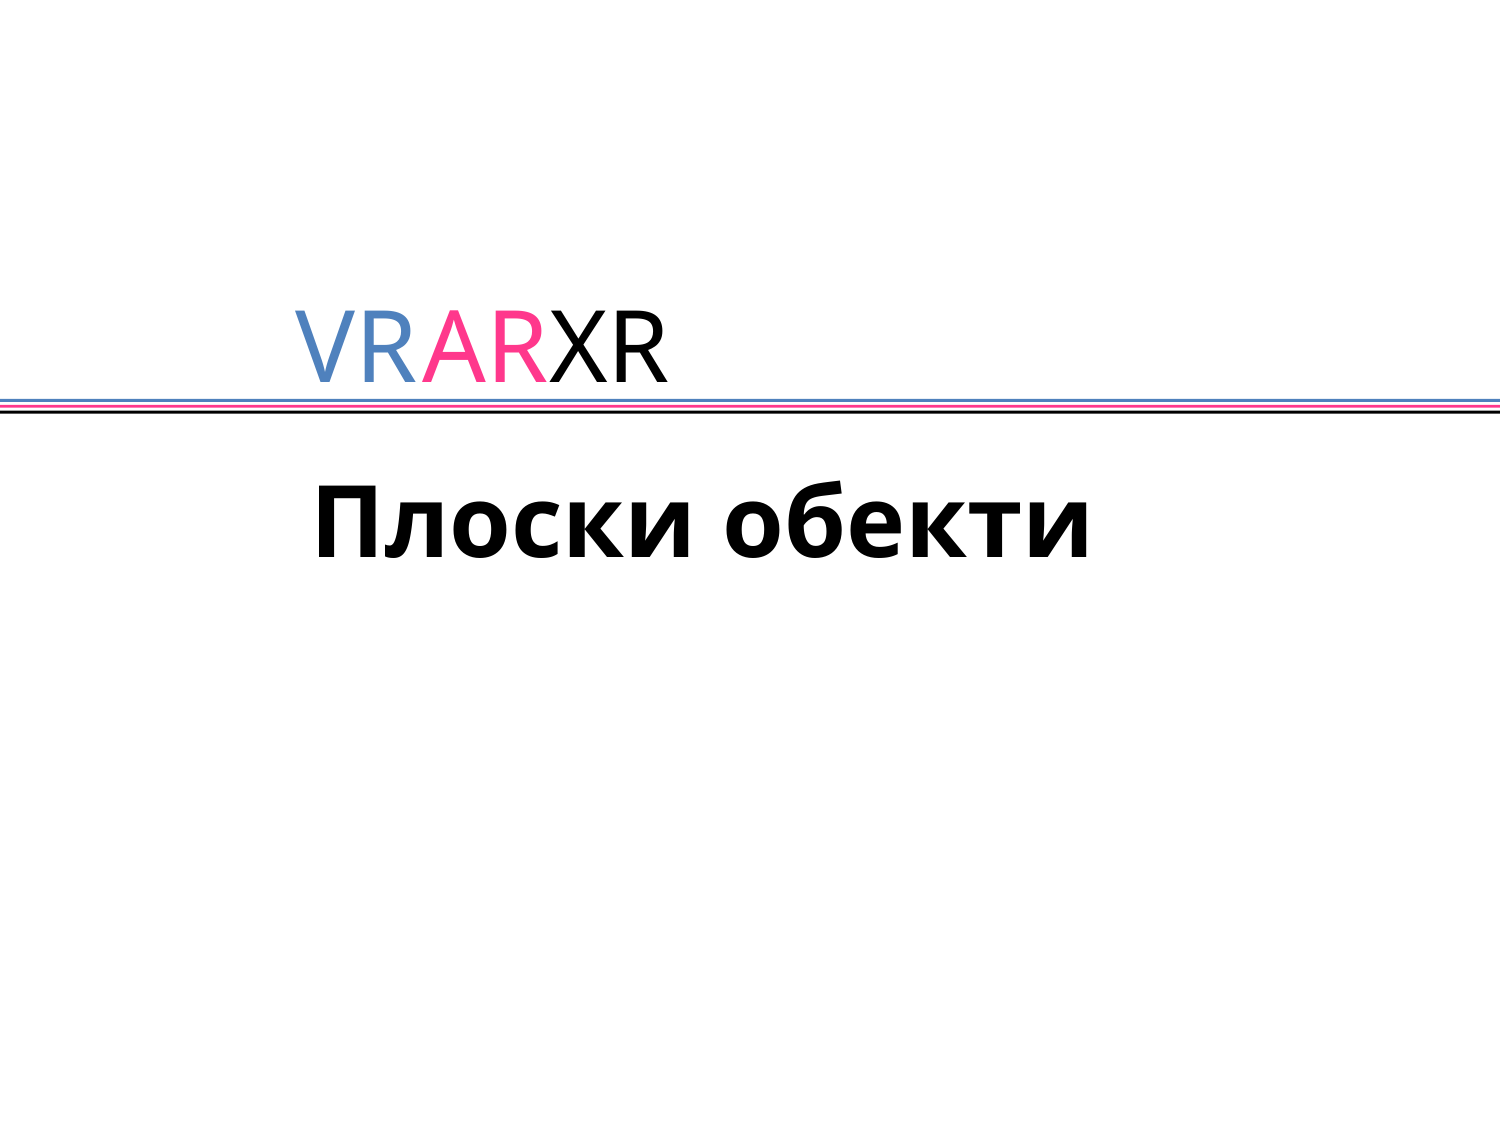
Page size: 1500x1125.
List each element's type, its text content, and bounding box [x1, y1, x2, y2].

list Плоски обекти [295, 450, 1450, 563]
